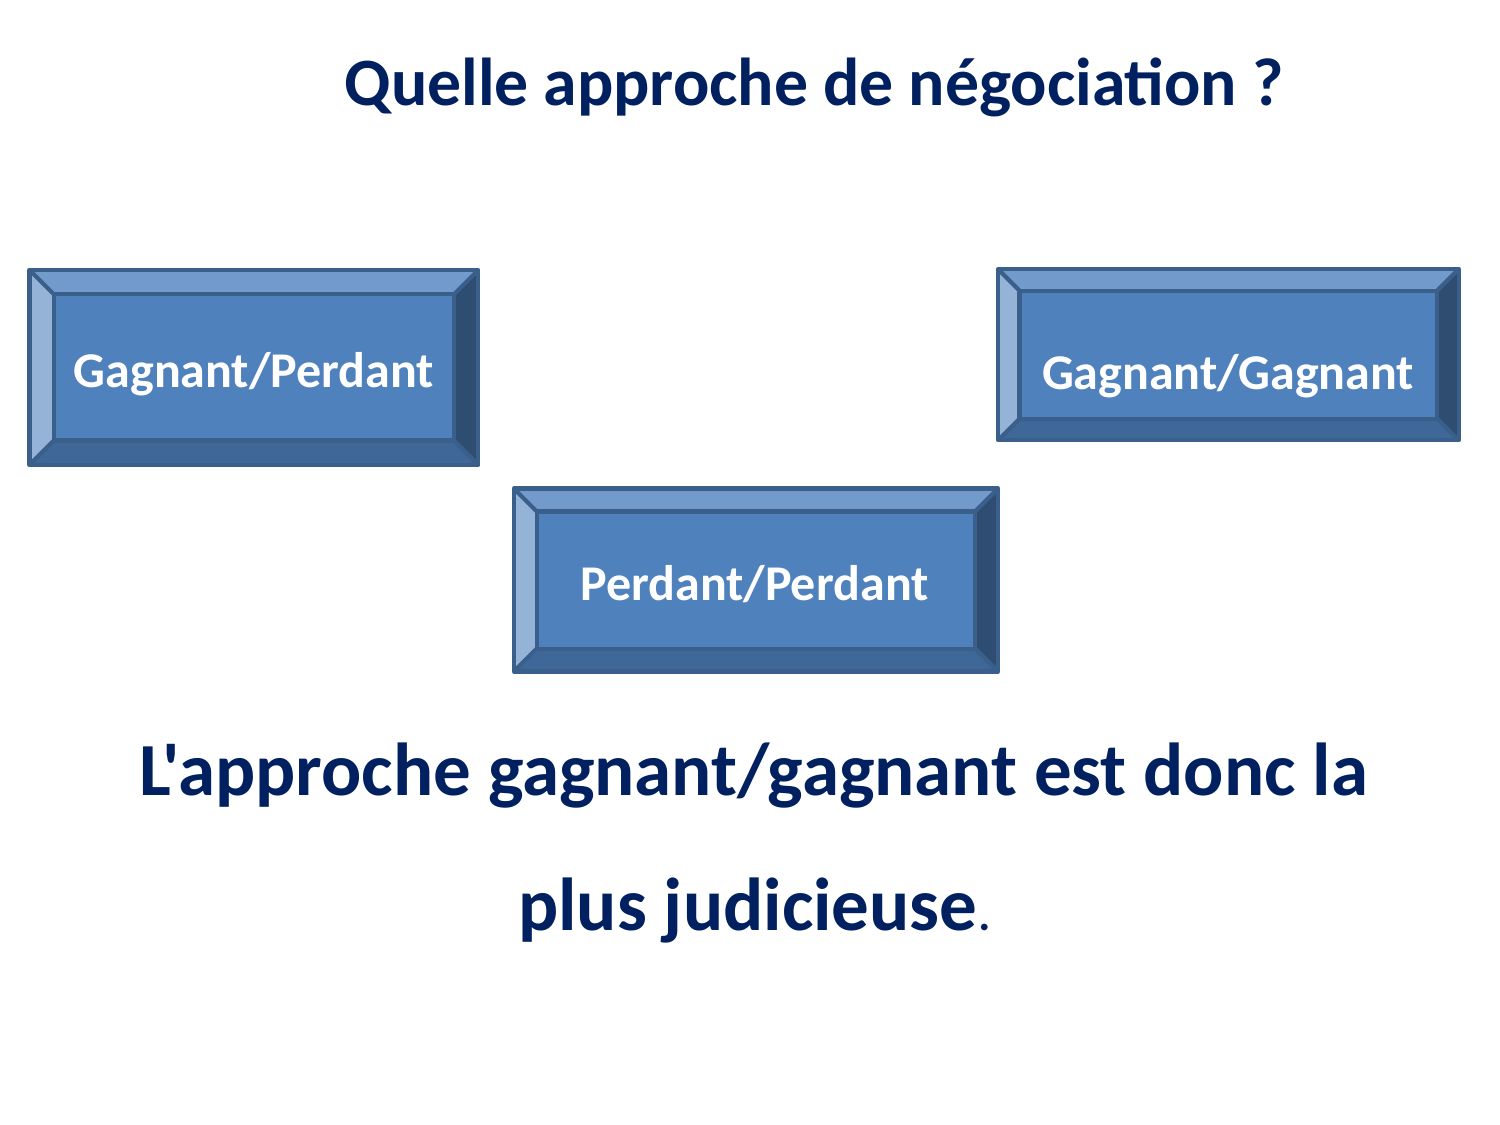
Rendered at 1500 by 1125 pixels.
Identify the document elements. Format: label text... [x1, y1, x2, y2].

text_box Perdant/Perdant [512, 486, 1000, 674]
text_box Gagnant/Perdant [27, 268, 480, 467]
text_box Gagnant/Gagnant [996, 267, 1461, 442]
title Quelle approche de négociation ? [152, 29, 1477, 209]
list L'approche gagnant/gagnant est donc la plus judicieuse. [93, 196, 1416, 961]
